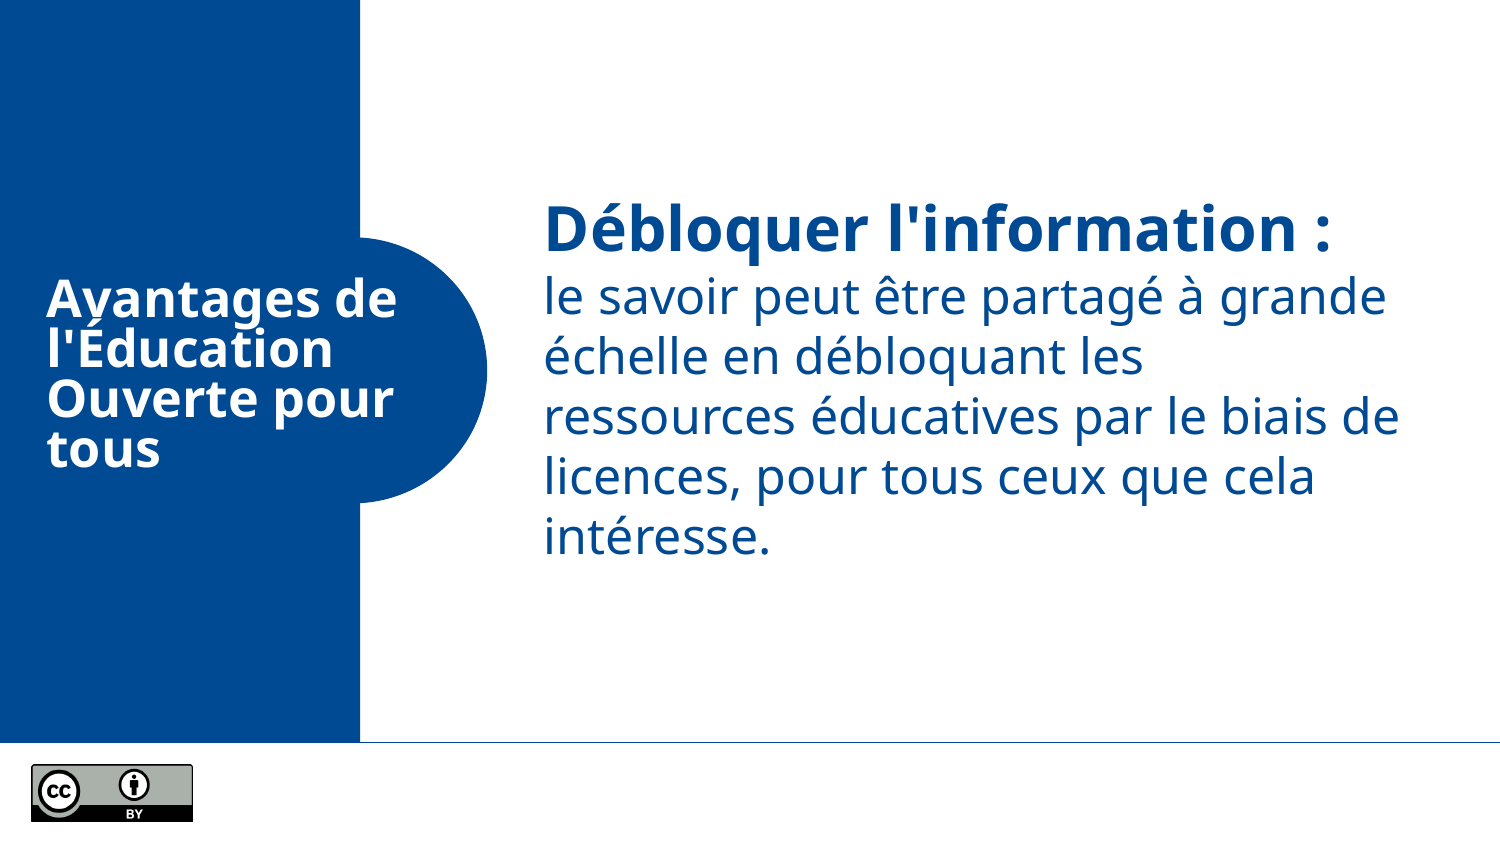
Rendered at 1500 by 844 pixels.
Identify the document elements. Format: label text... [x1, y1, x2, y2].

text_box [0, 0, 361, 742]
text_box Débloquer l'information : le savoir peut être partagé à grande échelle en débloquant les ressources éducatives par le biais de licences, pour tous ceux que cela intéresse. [528, 174, 1419, 580]
picture [31, 764, 193, 822]
text_box [274, 237, 488, 486]
text_box [0, 750, 1500, 844]
text_box Avantages de l'Éducation Ouverte pour tous [31, 262, 420, 493]
text_box [300, 493, 405, 504]
